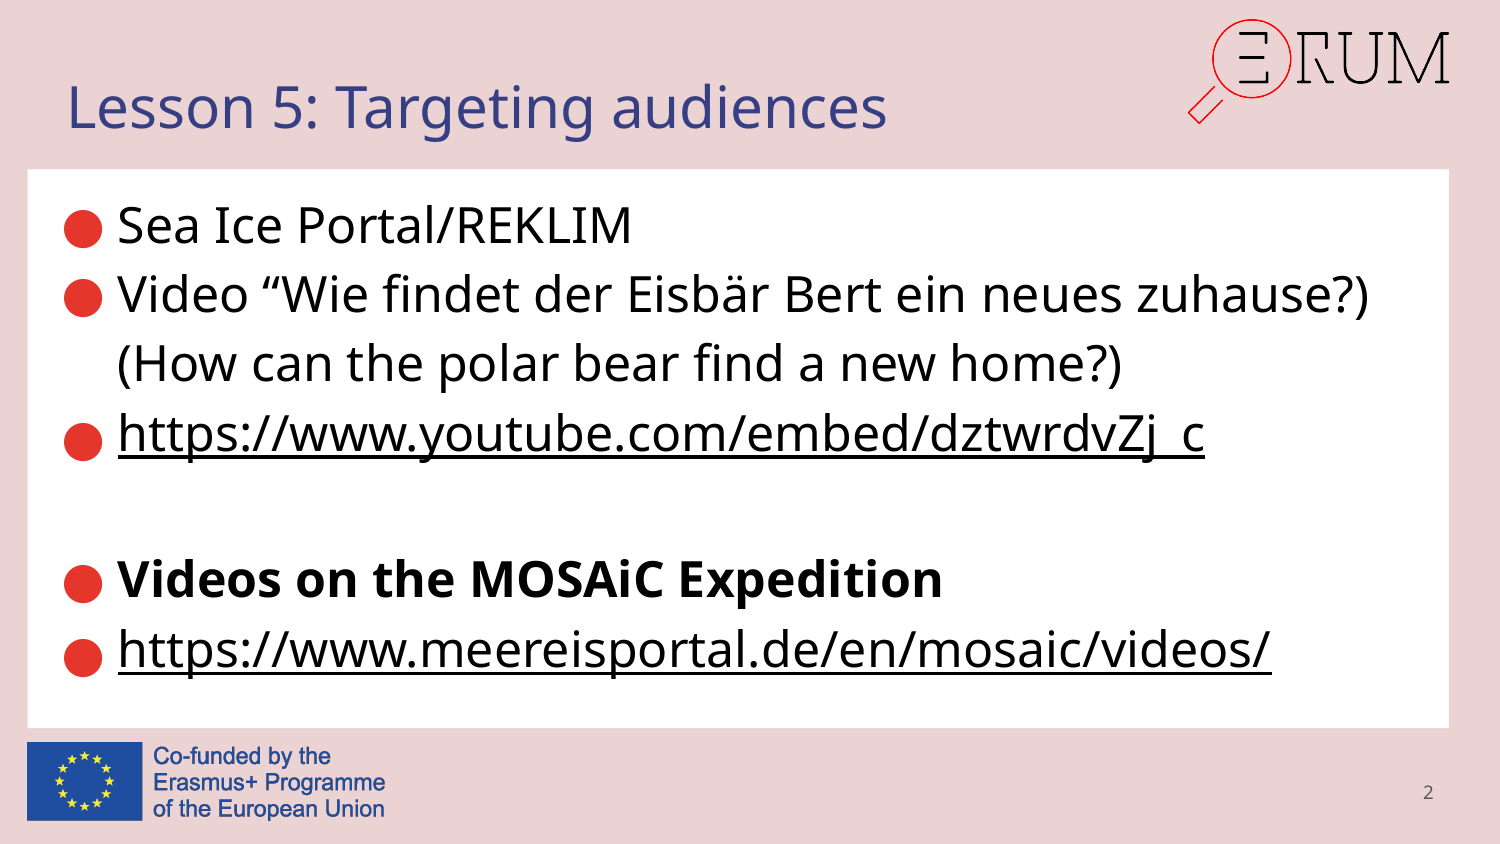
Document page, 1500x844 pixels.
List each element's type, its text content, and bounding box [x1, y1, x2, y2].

list Sea Ice Portal/REKLIM Video “Wie findet der Eisbär Bert ein neues zuhause?) (How can the polar bear find a new home?) https://www.youtube.com/embed/dztwrdvZj_c Videos on the MOSAiC Expedition https://www.meereisportal.de/en/mosaic/videos/ [27, 169, 1449, 729]
title Lesson 5: Targeting audiences [51, 55, 1168, 150]
picture [27, 742, 385, 821]
picture [1136, 0, 1500, 137]
slide_number 2 [1358, 761, 1449, 826]
